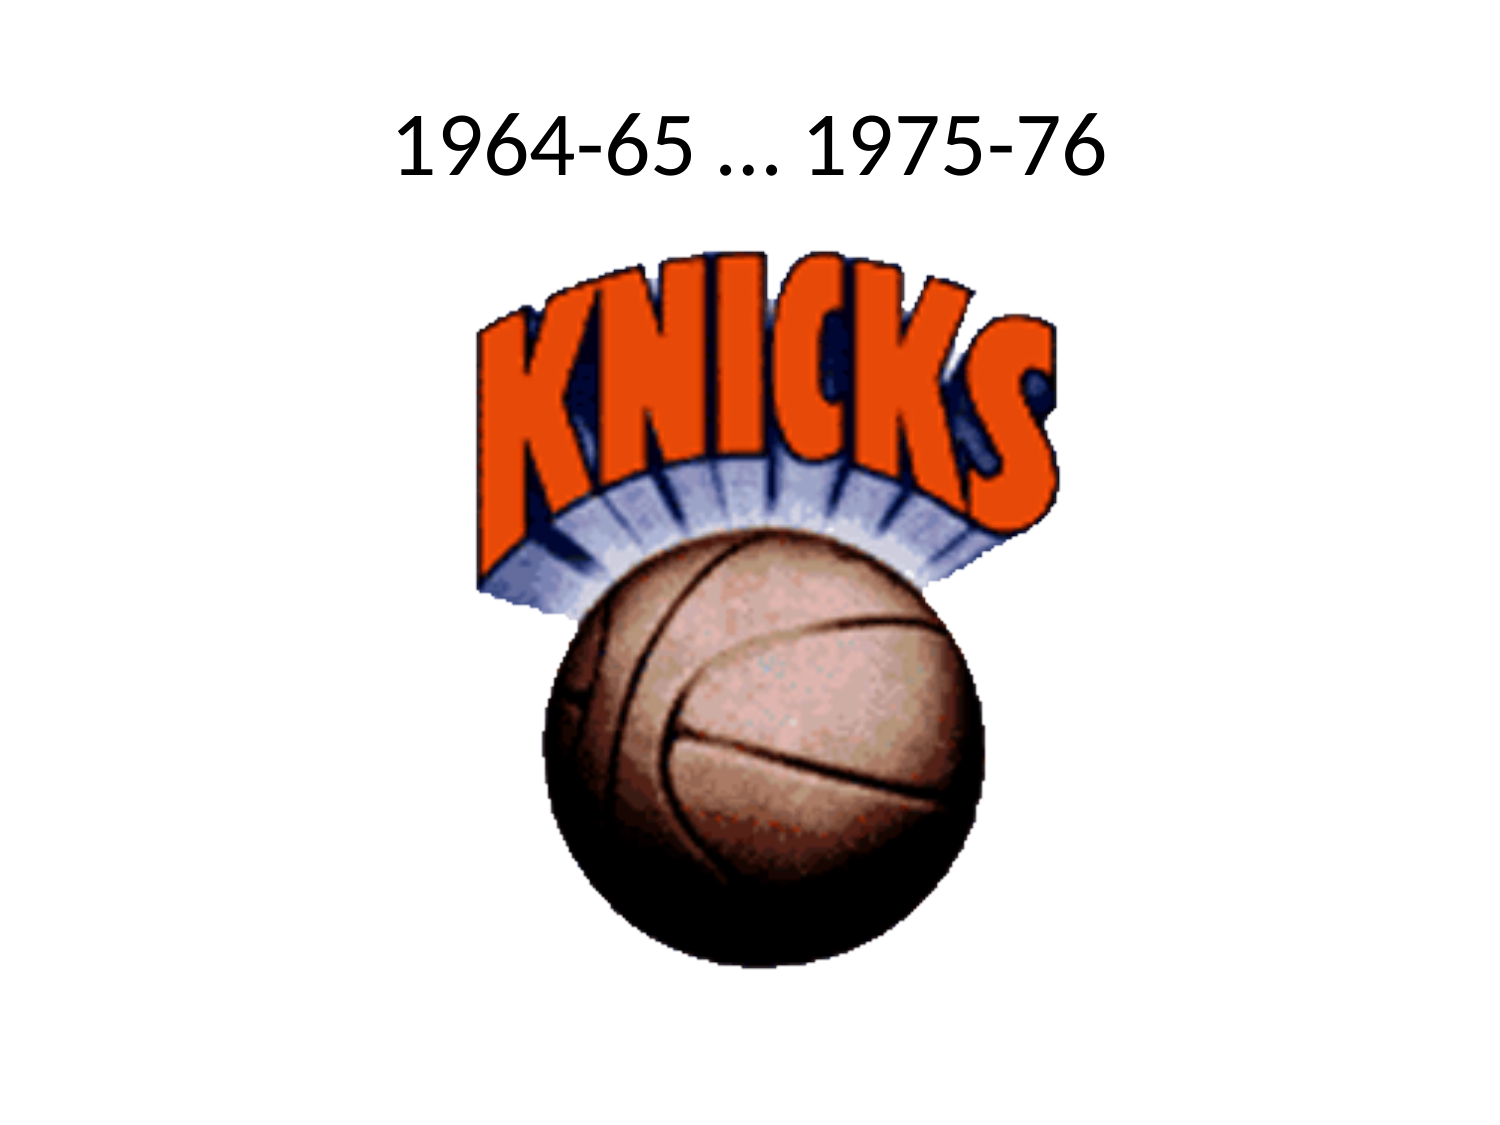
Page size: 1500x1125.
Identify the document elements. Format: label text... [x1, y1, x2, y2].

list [462, 237, 1073, 982]
title 1964-65 … 1975-76 [75, 45, 1425, 233]
